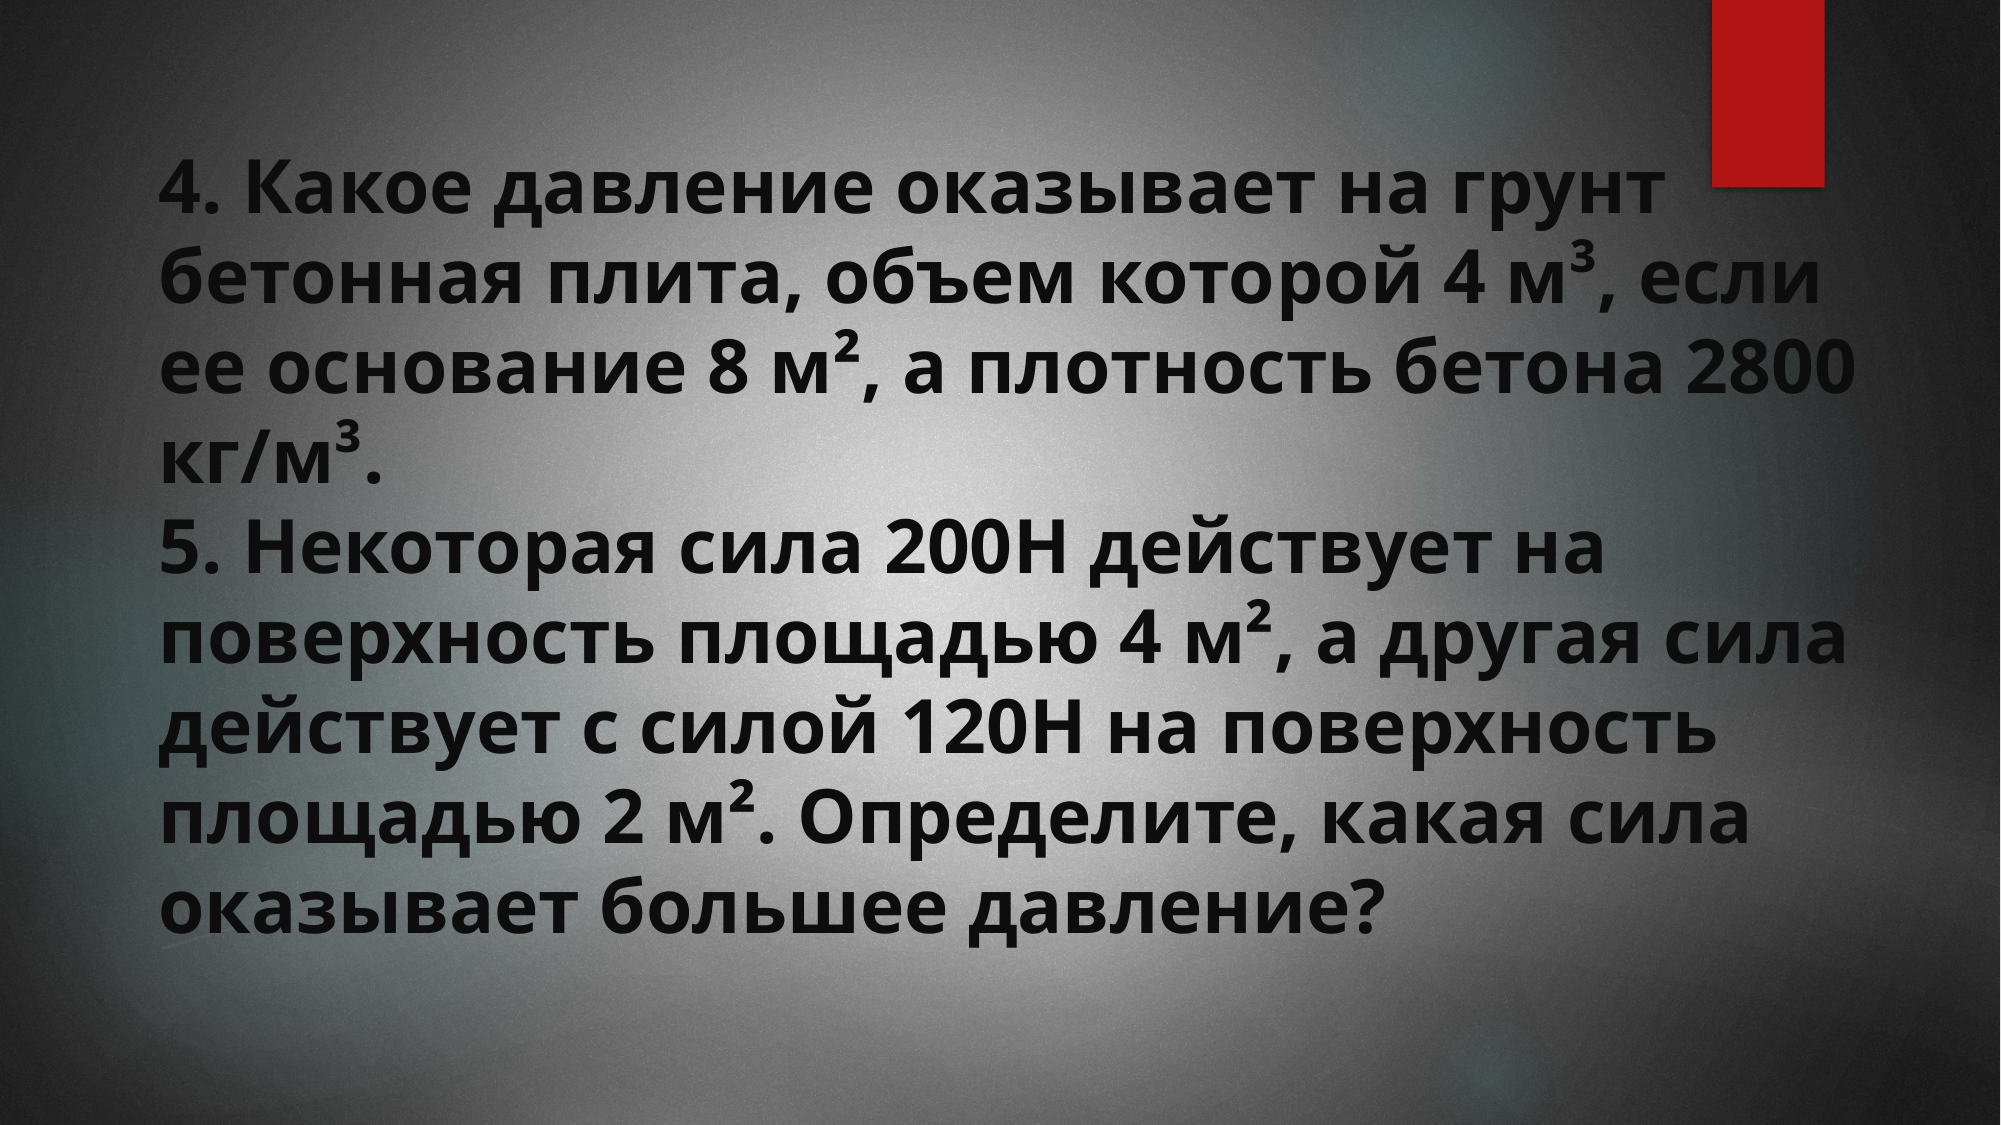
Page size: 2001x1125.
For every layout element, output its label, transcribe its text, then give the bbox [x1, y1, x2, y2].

text_box 4. Какое давление оказывает на грунт бетонная плита, объем кото­рой 4 м³, если ее основание 8 м², а плотность бетона 2800 кг/м³. 5. Некоторая сила 200Н действует на поверхность площадью 4 м², а другая сила действует с силой 120Н на поверхность площадью 2 м². Определите, какая сила оказывает большее давление? [143, 130, 1880, 956]
picture [0, 0, 2001, 1125]
